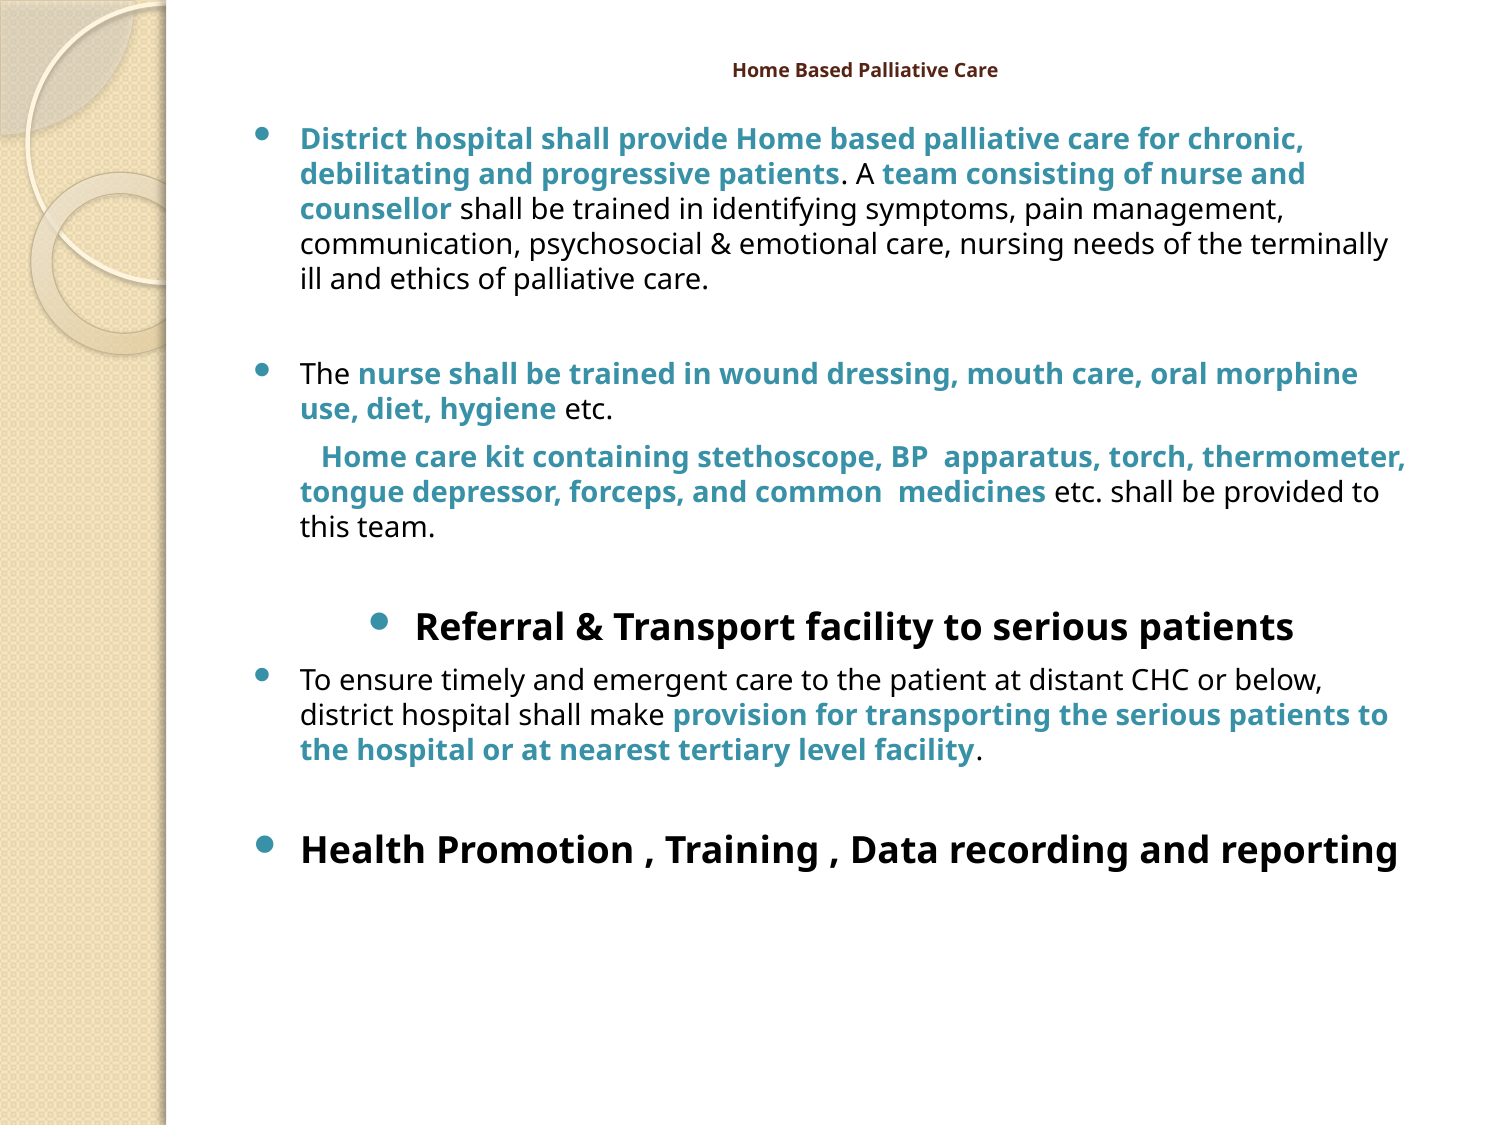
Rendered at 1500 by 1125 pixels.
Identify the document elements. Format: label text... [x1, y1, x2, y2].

list District hospital shall provide Home based palliative care for chronic, debilitating and progressive patients. A team consisting of nurse and counsellor shall be trained in identifying symptoms, pain management, communication, psychosocial & emotional care, nursing needs of the terminally ill and ethics of palliative care. The nurse shall be trained in wound dressing, mouth care, oral morphine use, diet, hygiene etc. Home care kit containing stethoscope, BP apparatus, torch, thermometer, tongue depressor, forceps, and common medicines etc. shall be provided to this team. Referral & Transport facility to serious patients To ensure timely and emergent care to the patient at distant CHC or below, district hospital shall make provision for transporting the serious patients to the hospital or at nearest tertiary level facility. Health Promotion , Training , Data recording and reporting [225, 112, 1425, 1005]
title Home Based Palliative Care [187, 50, 1500, 113]
